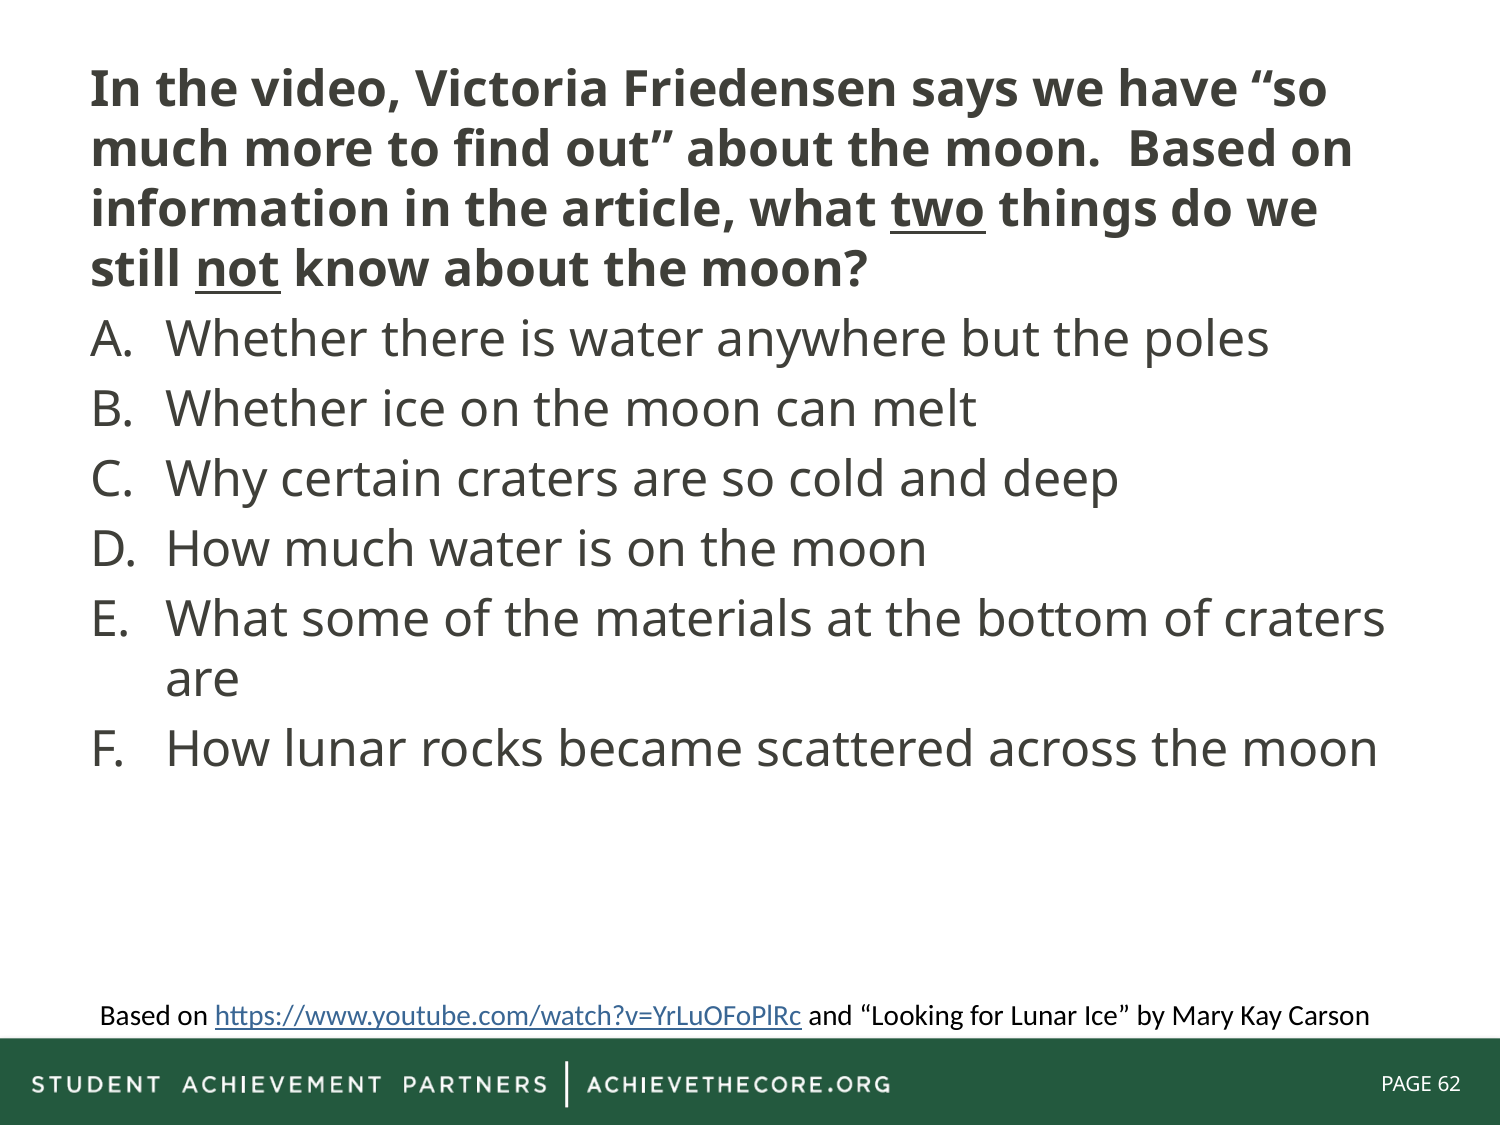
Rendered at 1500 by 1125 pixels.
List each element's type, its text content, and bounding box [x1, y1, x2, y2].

text_box Based on https://www.youtube.com/watch?v=YrLuOFoPlRc and “Looking for Lunar Ice” by Mary Kay Carson [74, 989, 1396, 1039]
list In the video, Victoria Friedensen says we have “so much more to find out” about the moon. Based on information in the article, what two things do we still not know about the moon? Whether there is water anywhere but the poles Whether ice on the moon can melt Why certain craters are so cold and deep How much water is on the moon What some of the materials at the bottom of craters are How lunar rocks became scattered across the moon [75, 49, 1425, 933]
